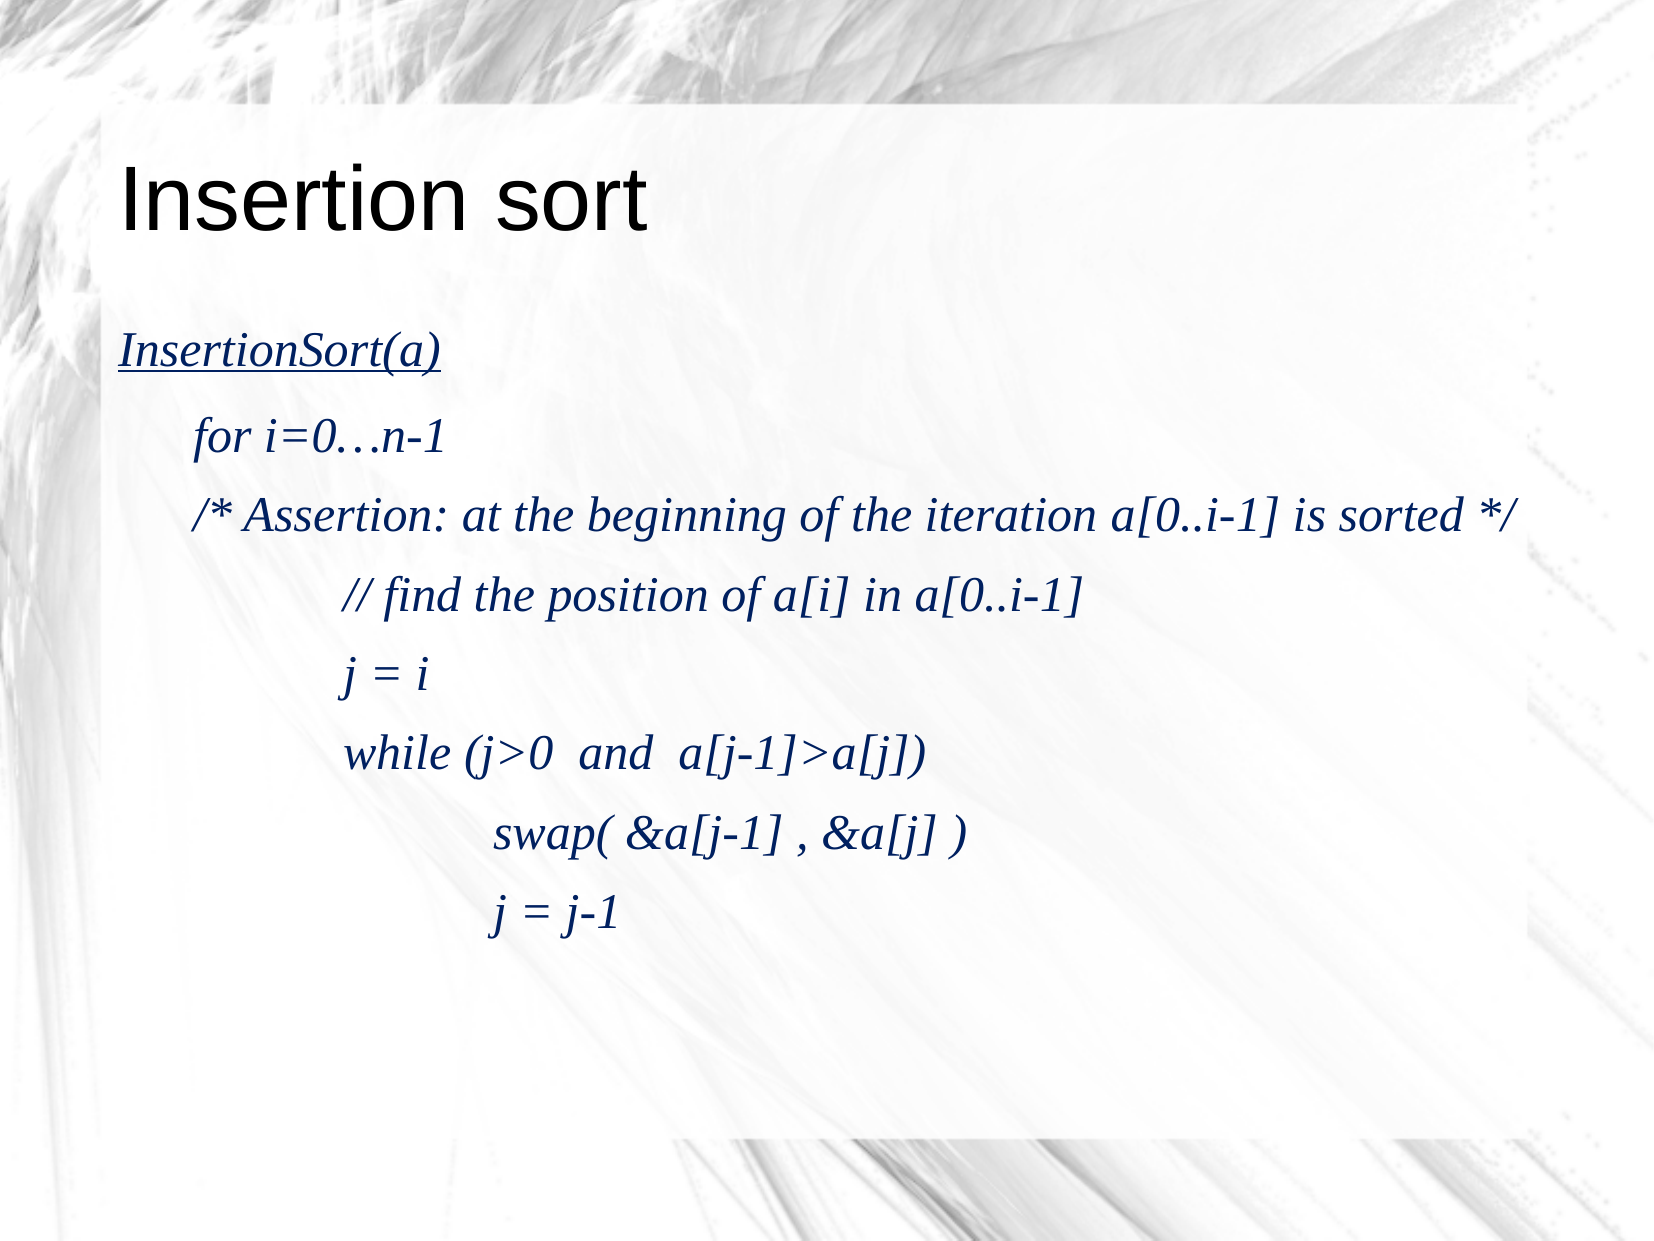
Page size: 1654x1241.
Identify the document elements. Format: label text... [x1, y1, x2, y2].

list InsertionSort(a) for i=0…n-1 /* Assertion: at the beginning of the iteration a[0..i-1] is sorted */ // find the position of a[i] in a[0..i-1] j = i while (j>0 and a[j-1]>a[j]) swap( &a[j-1] , &a[j] ) j = j-1 [118, 319, 1571, 1109]
picture [0, 0, 1654, 1241]
title Insertion sort [118, 112, 1506, 281]
